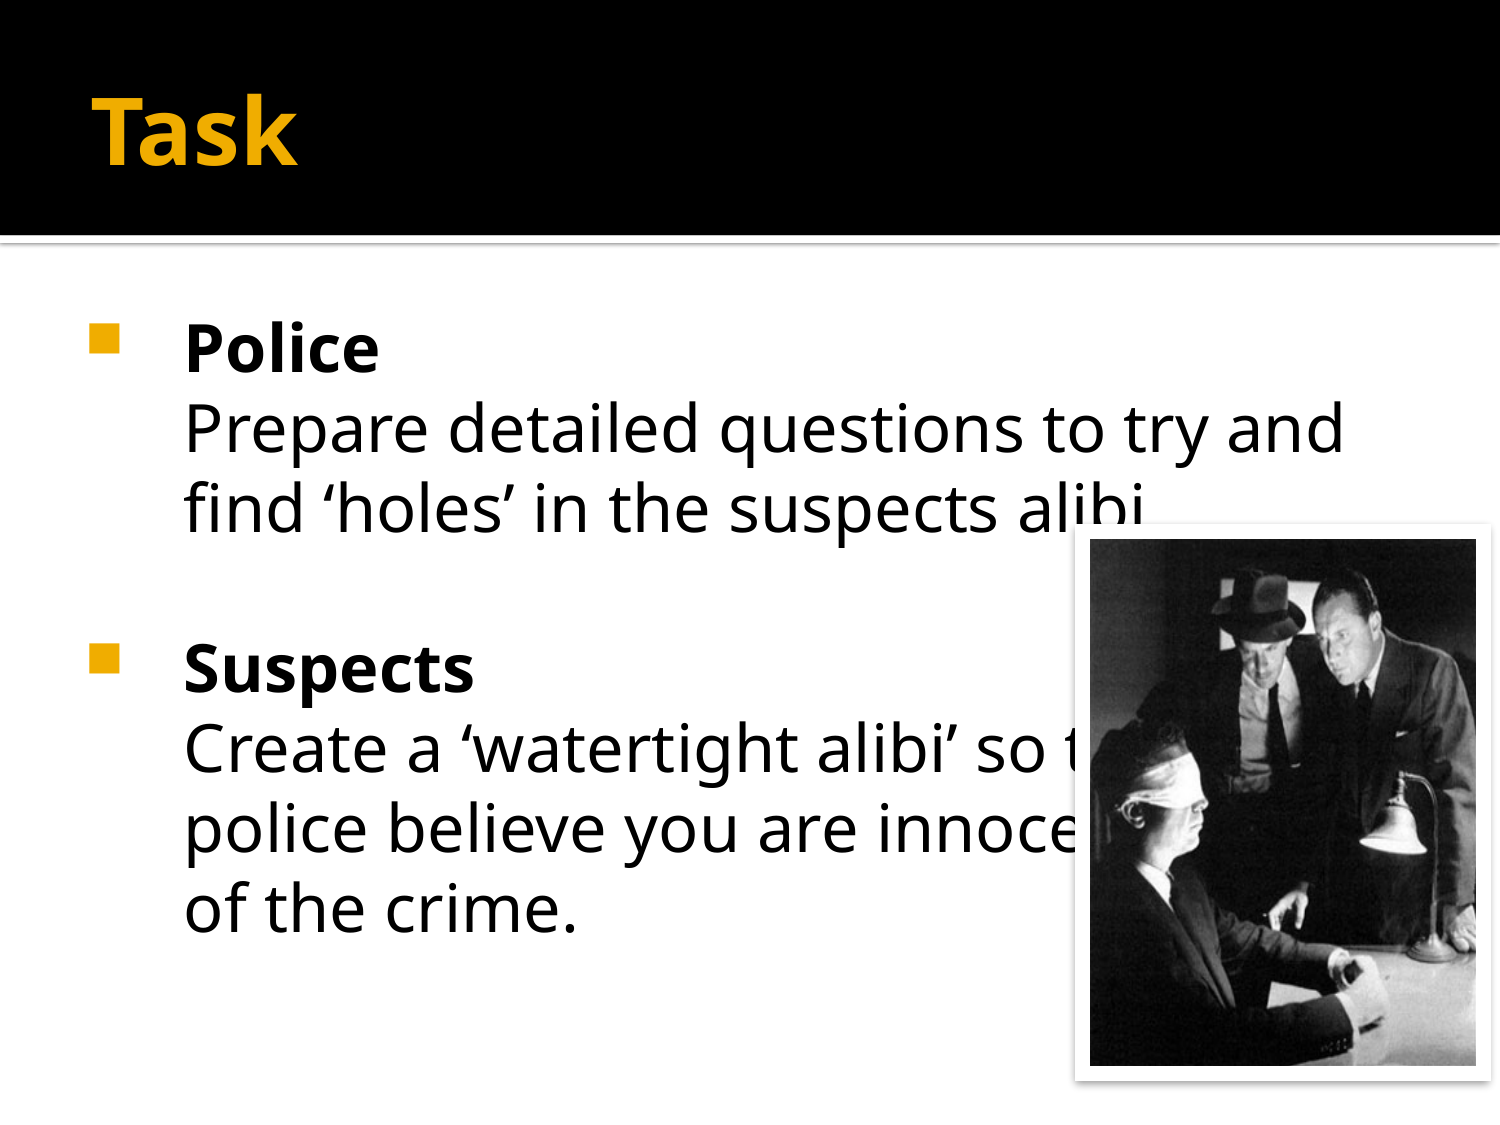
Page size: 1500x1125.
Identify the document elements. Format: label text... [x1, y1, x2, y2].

picture [1089, 538, 1476, 1067]
list Police Prepare detailed questions to try and find ‘holes’ in the suspects alibi Suspects Create a ‘watertight alibi’ so the police believe you are innocent of the crime. [74, 290, 1426, 1051]
title Task [75, 25, 1425, 231]
